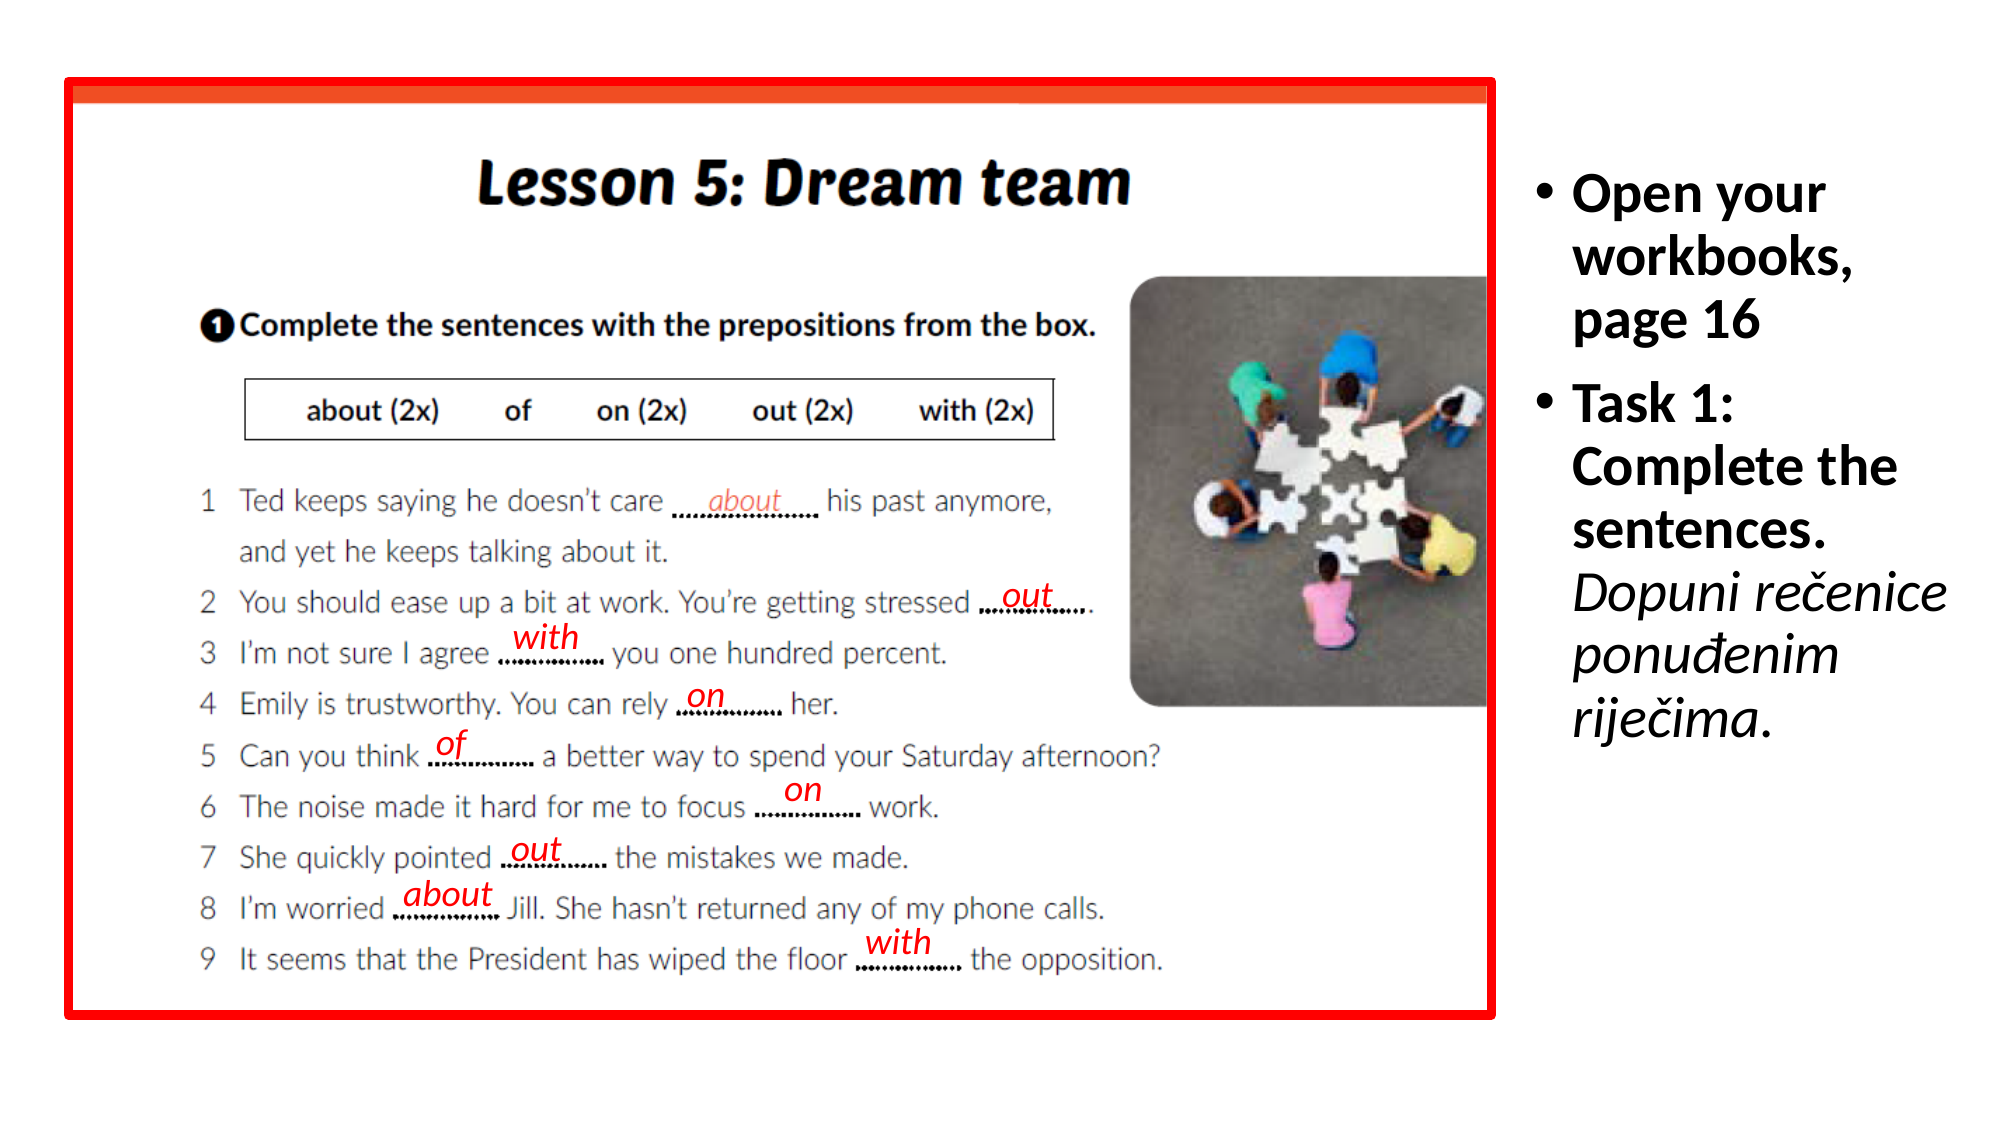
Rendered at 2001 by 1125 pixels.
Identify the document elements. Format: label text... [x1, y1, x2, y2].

picture [72, 85, 1487, 1011]
list Open your workbooks, page 16 Task 1: Complete the sentences. Dopuni rečenice ponuđenim riječima. [1519, 154, 1975, 971]
